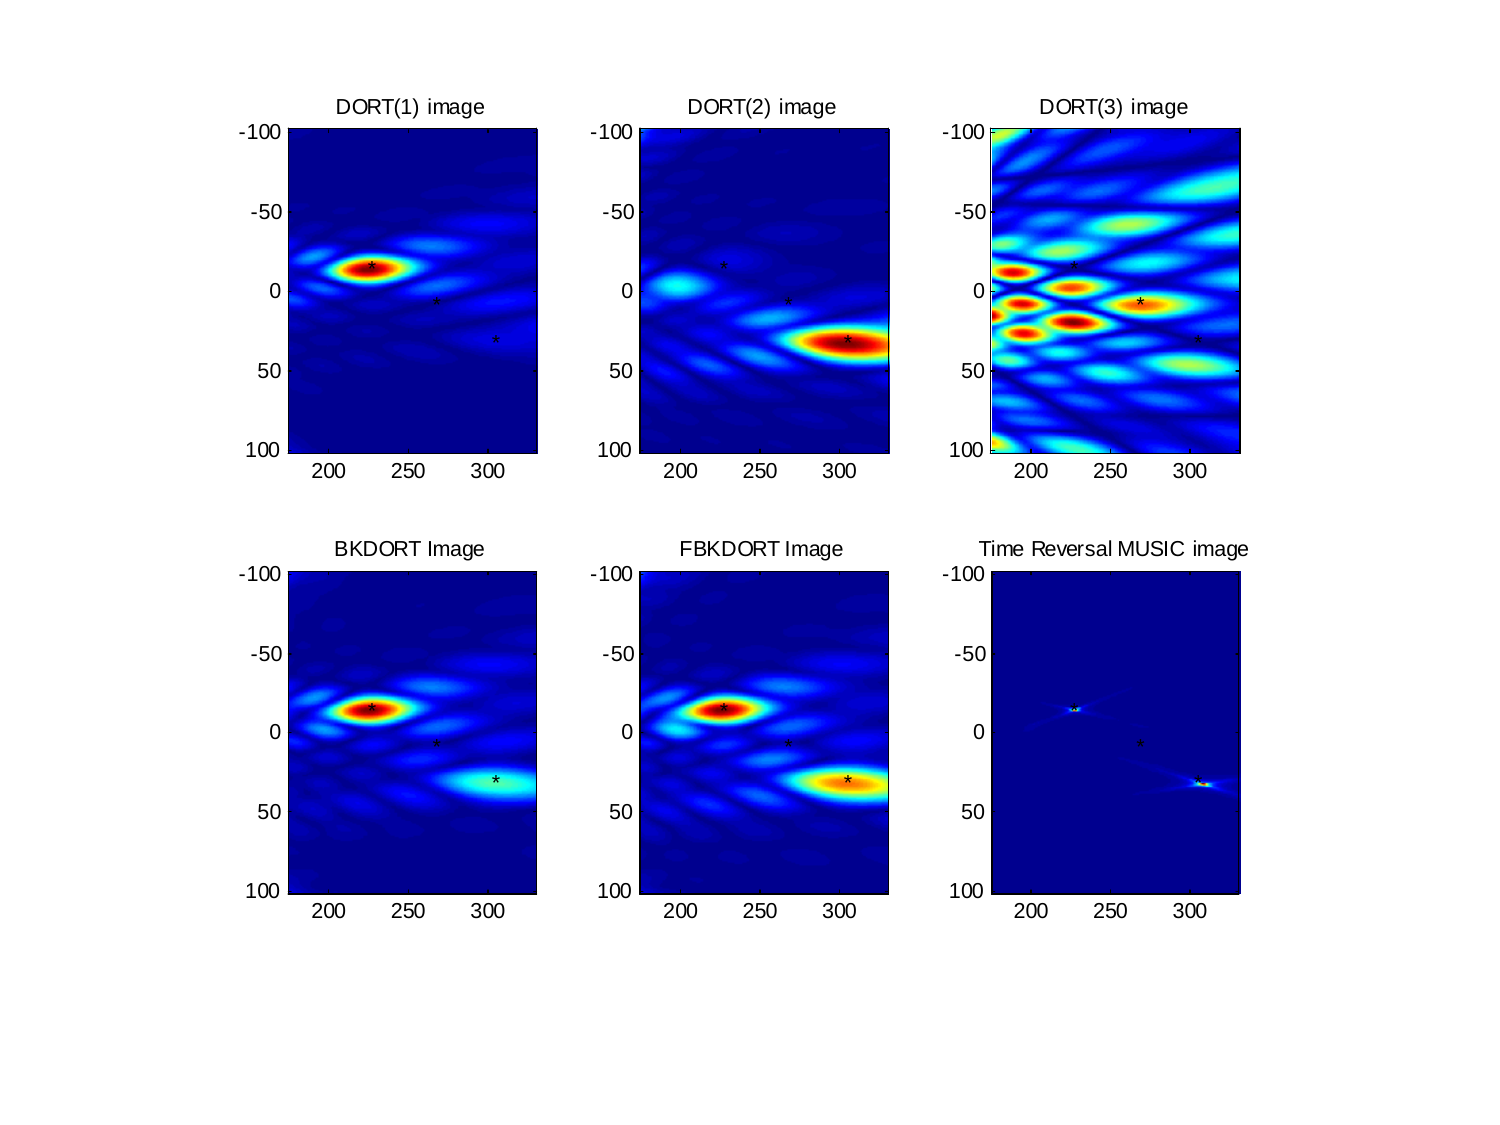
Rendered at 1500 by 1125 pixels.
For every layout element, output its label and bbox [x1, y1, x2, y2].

picture [116, 59, 1369, 999]
